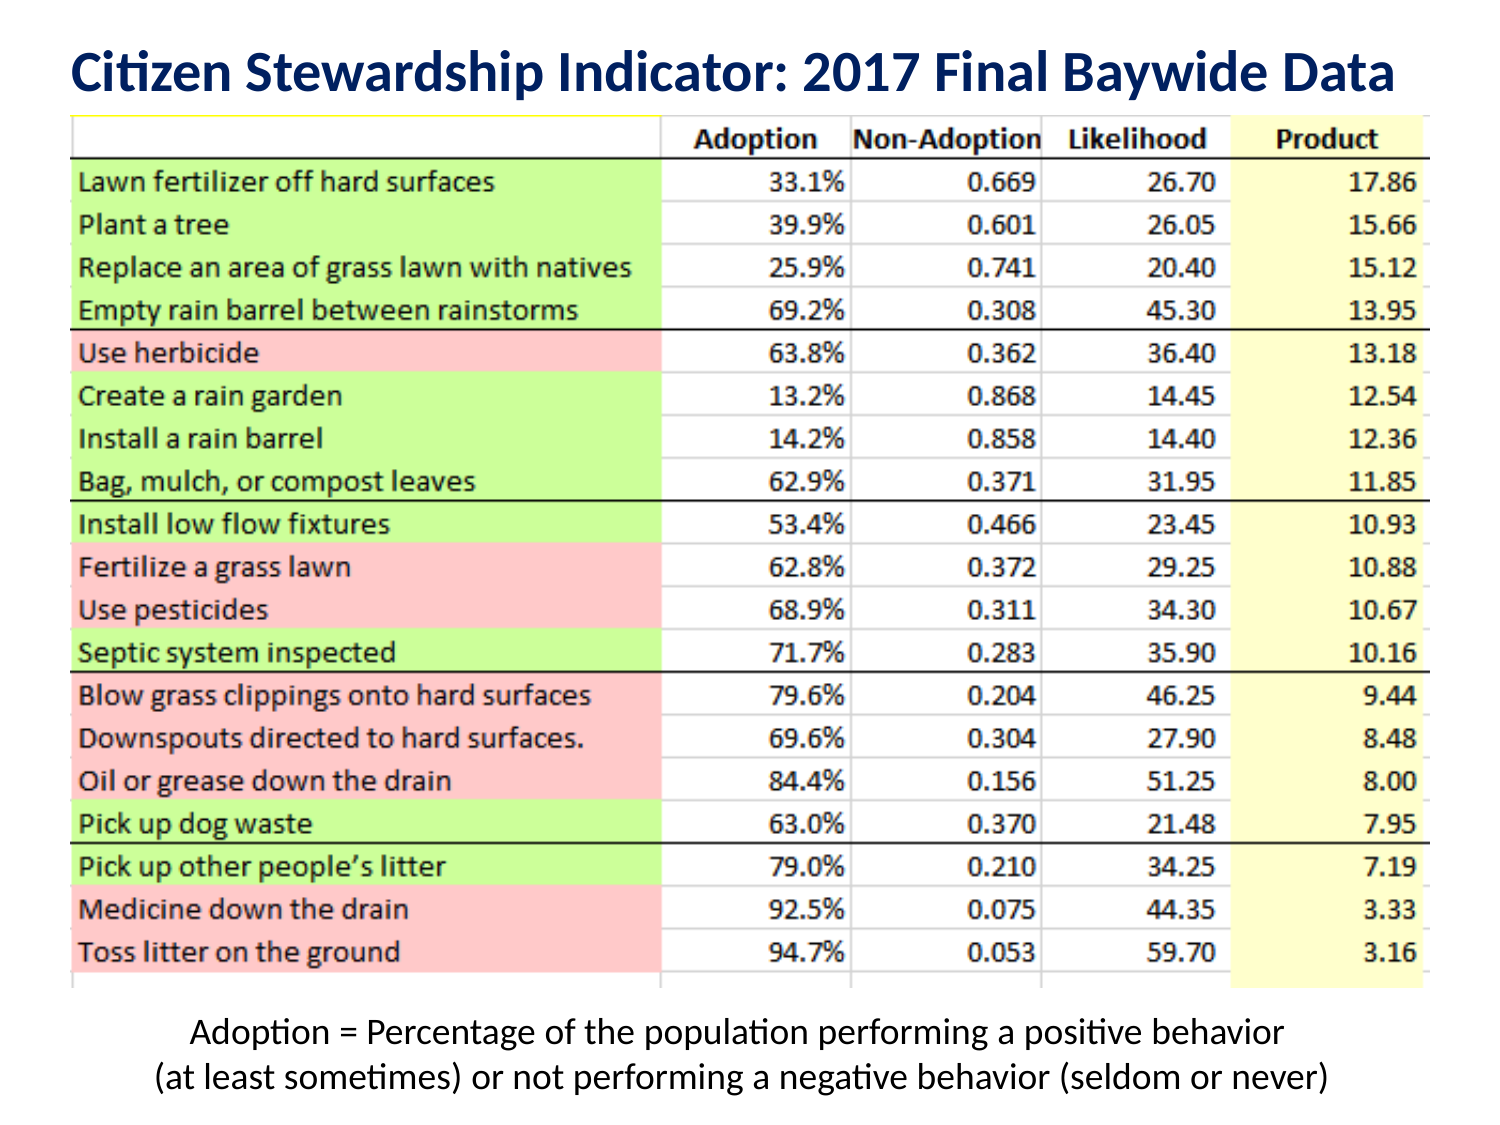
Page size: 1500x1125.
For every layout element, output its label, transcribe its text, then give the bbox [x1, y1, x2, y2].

picture [70, 115, 1430, 988]
text_box Citizen Stewardship Indicator: 2017 Final Baywide Data [56, 25, 1444, 110]
text_box Adoption = Percentage of the population performing a positive behavior (at least sometimes) or not performing a negative behavior (seldom or never) [70, 999, 1413, 1105]
